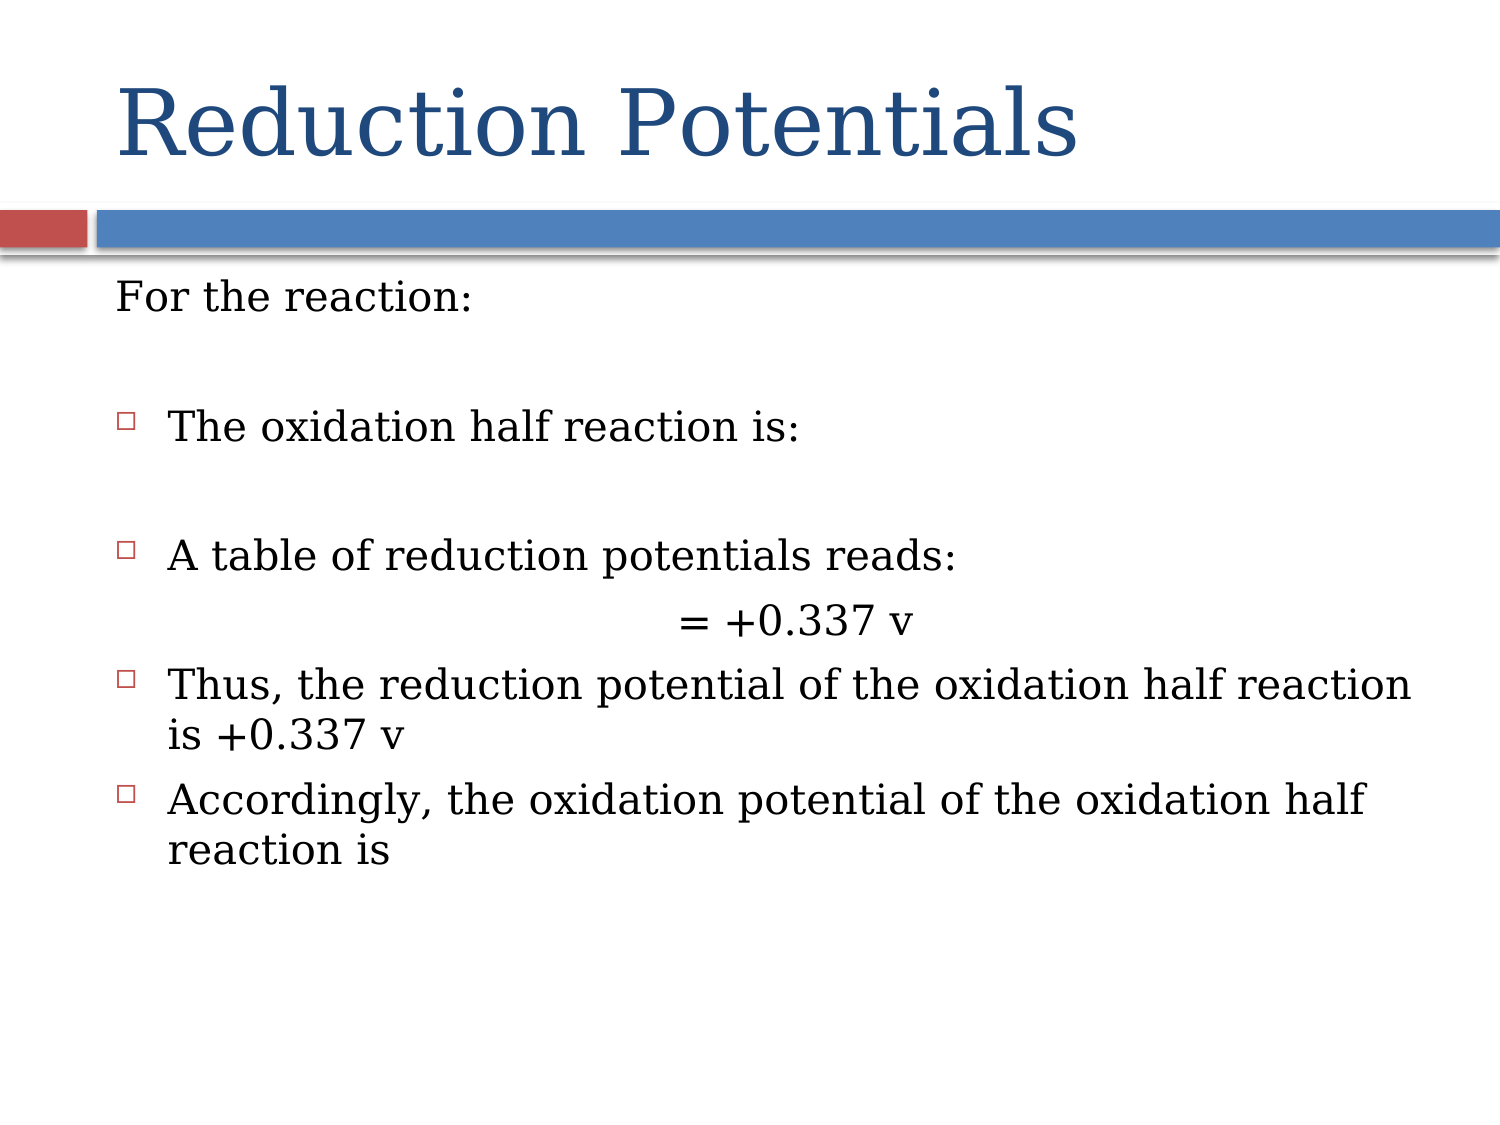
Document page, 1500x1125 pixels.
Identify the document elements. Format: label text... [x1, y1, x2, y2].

title Reduction Potentials [100, 37, 1438, 200]
